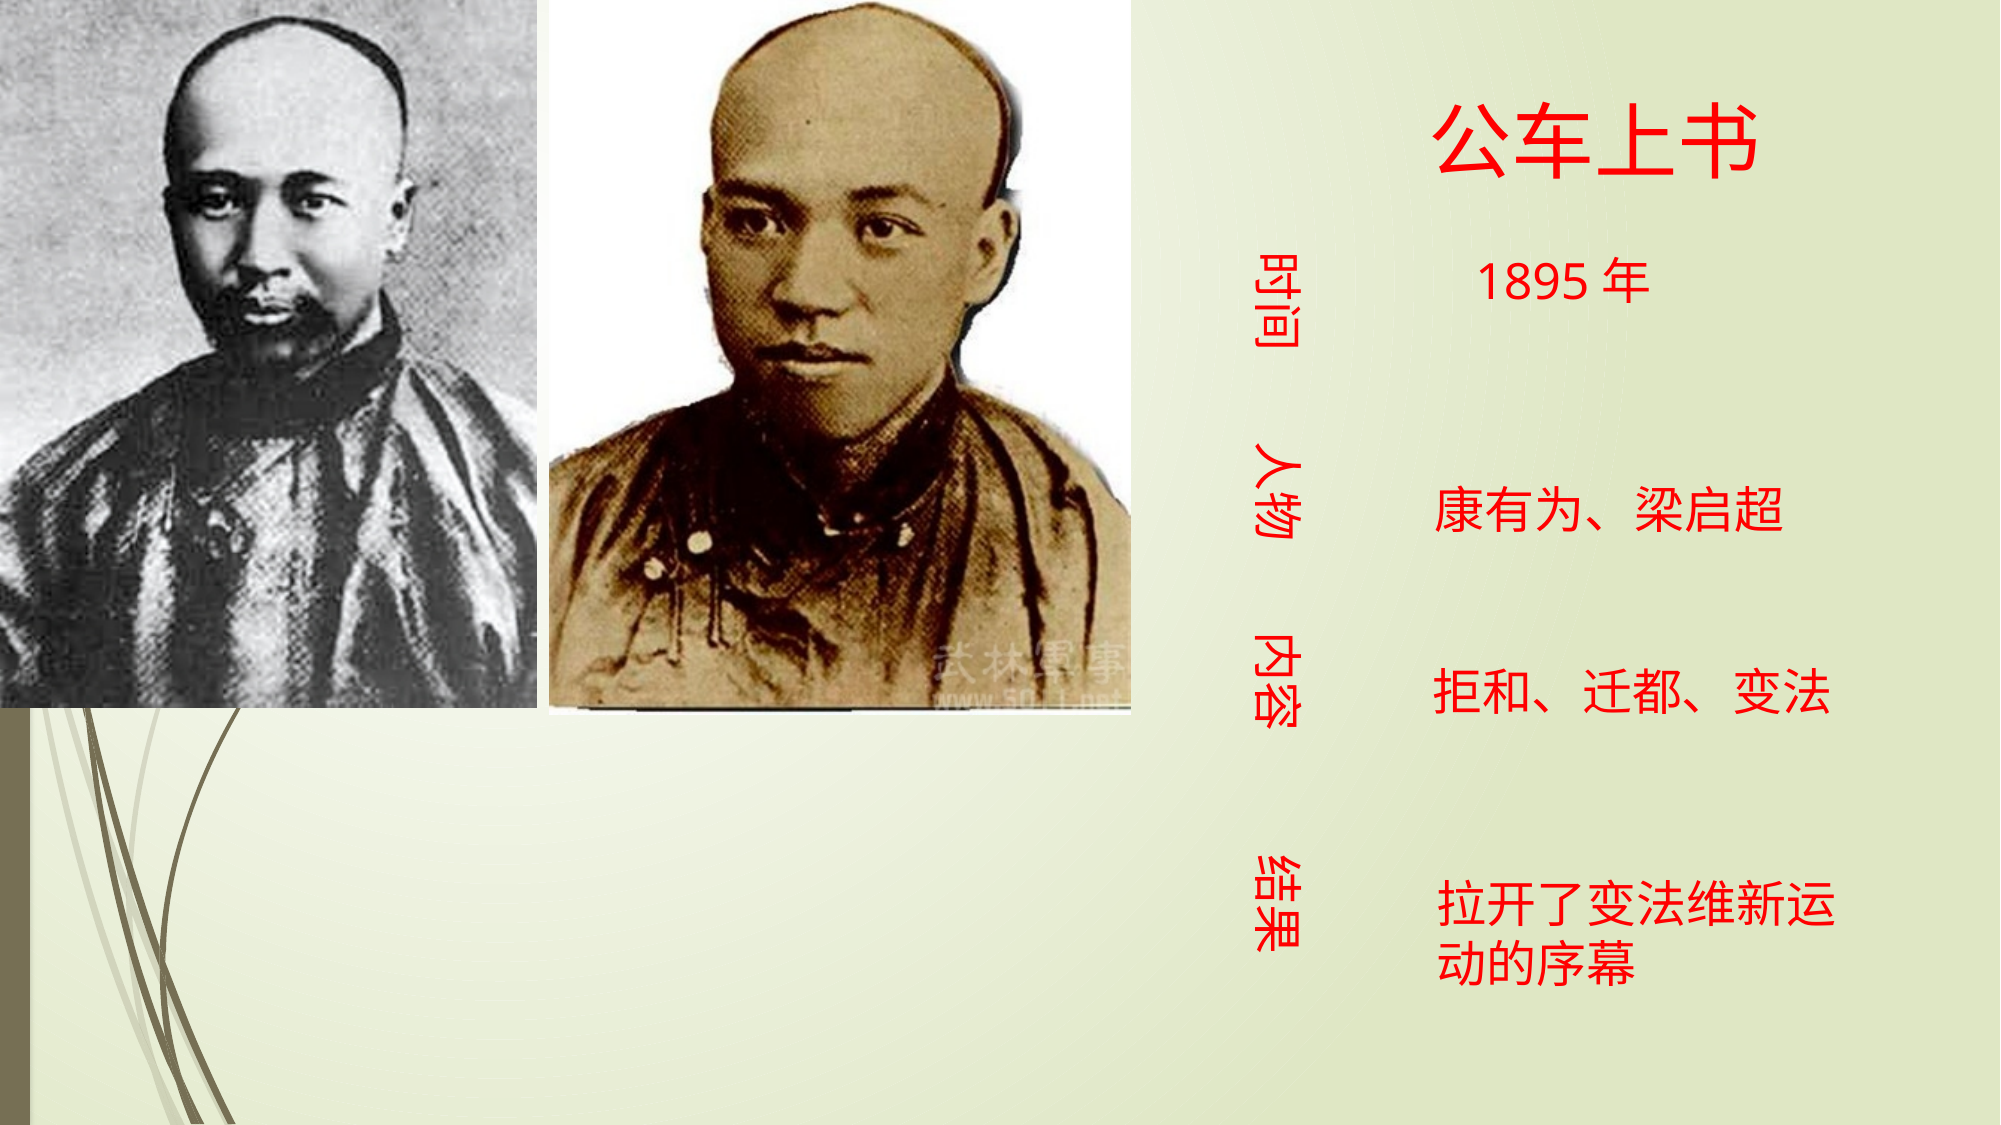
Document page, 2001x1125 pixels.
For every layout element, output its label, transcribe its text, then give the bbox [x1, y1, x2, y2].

text_box 1895年 [1460, 242, 1940, 317]
text_box 时间 人物 内容 结果 [1225, 236, 1317, 1026]
picture [549, 0, 1131, 715]
text_box 康有为、梁启超 [1419, 471, 1855, 546]
picture [0, 0, 537, 708]
text_box 拉开了变法维新运动的序幕 [1422, 865, 1873, 1000]
text_box 公车上书 [1290, 81, 1899, 197]
text_box 拒和、迁都、变法 [1417, 652, 1983, 728]
